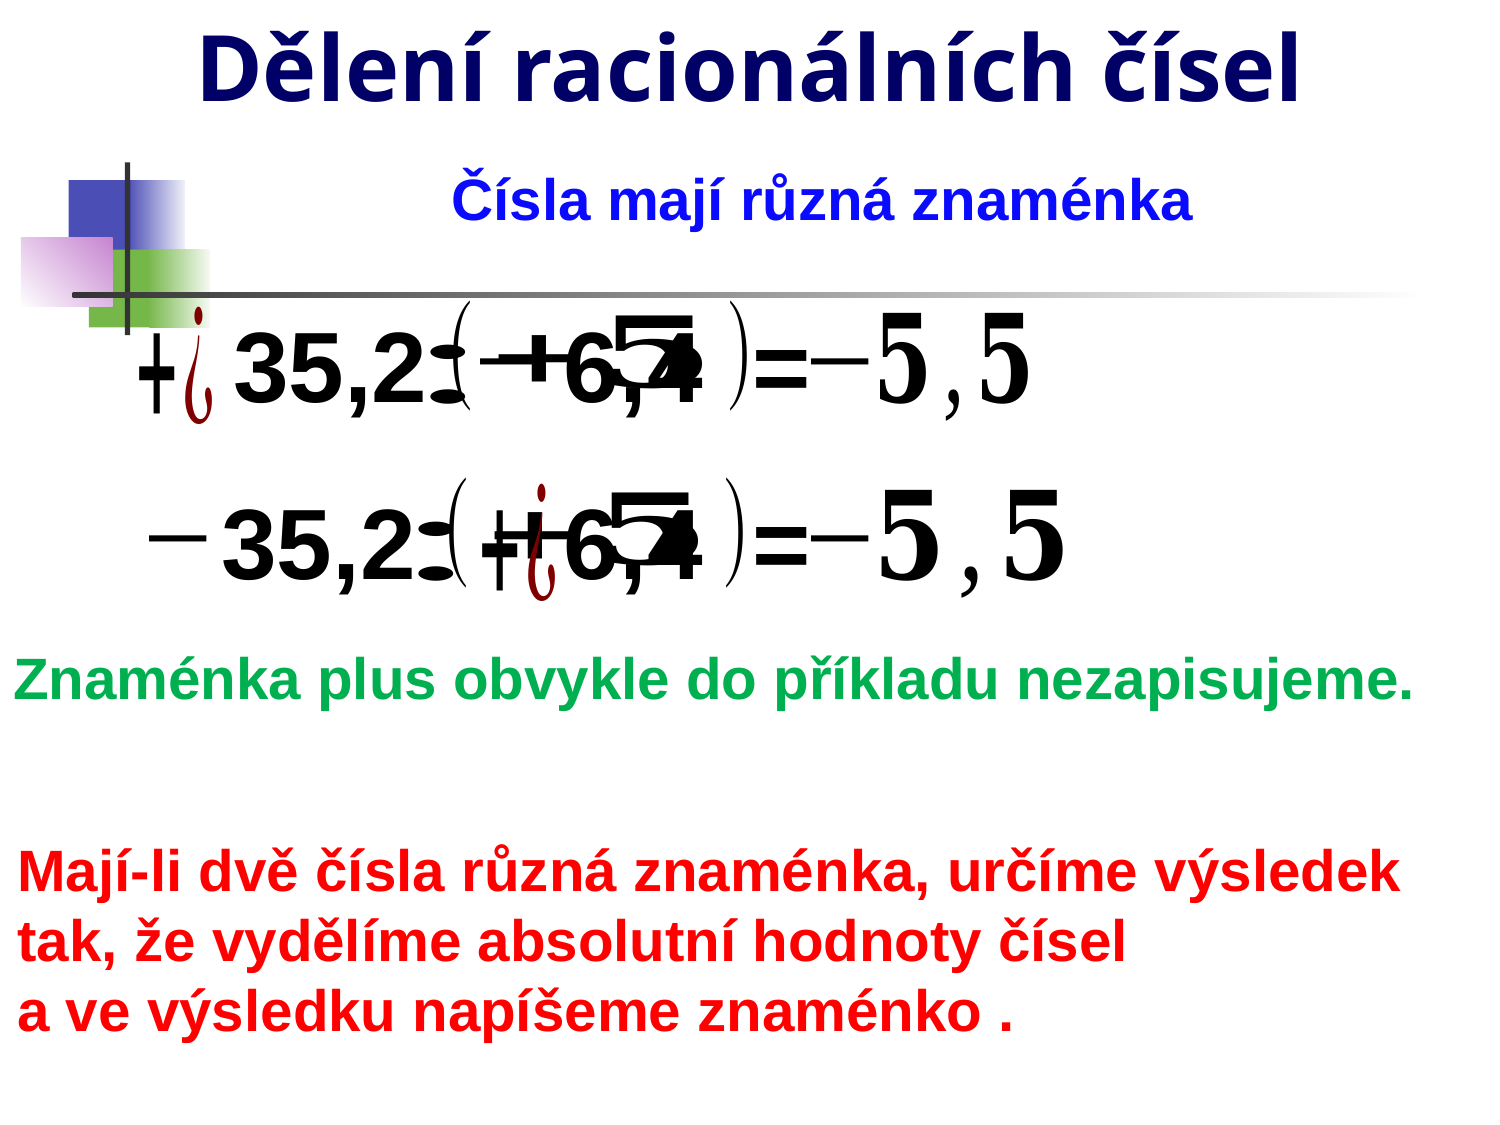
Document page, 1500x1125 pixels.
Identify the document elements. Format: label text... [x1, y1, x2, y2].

text_box 6,4 [549, 295, 732, 430]
text_box Čísla mají různá znaménka [236, 154, 1410, 240]
text_box 35,2 [218, 295, 455, 430]
text_box = [738, 472, 821, 608]
text_box Znaménka plus obvykle do příkladu nezapisujeme. [0, 633, 1499, 719]
text_box = [738, 295, 821, 430]
text_box 6,4 [549, 472, 733, 608]
text_box 35,2 [206, 472, 467, 608]
title Dělení racionálních čísel [0, 18, 1500, 128]
